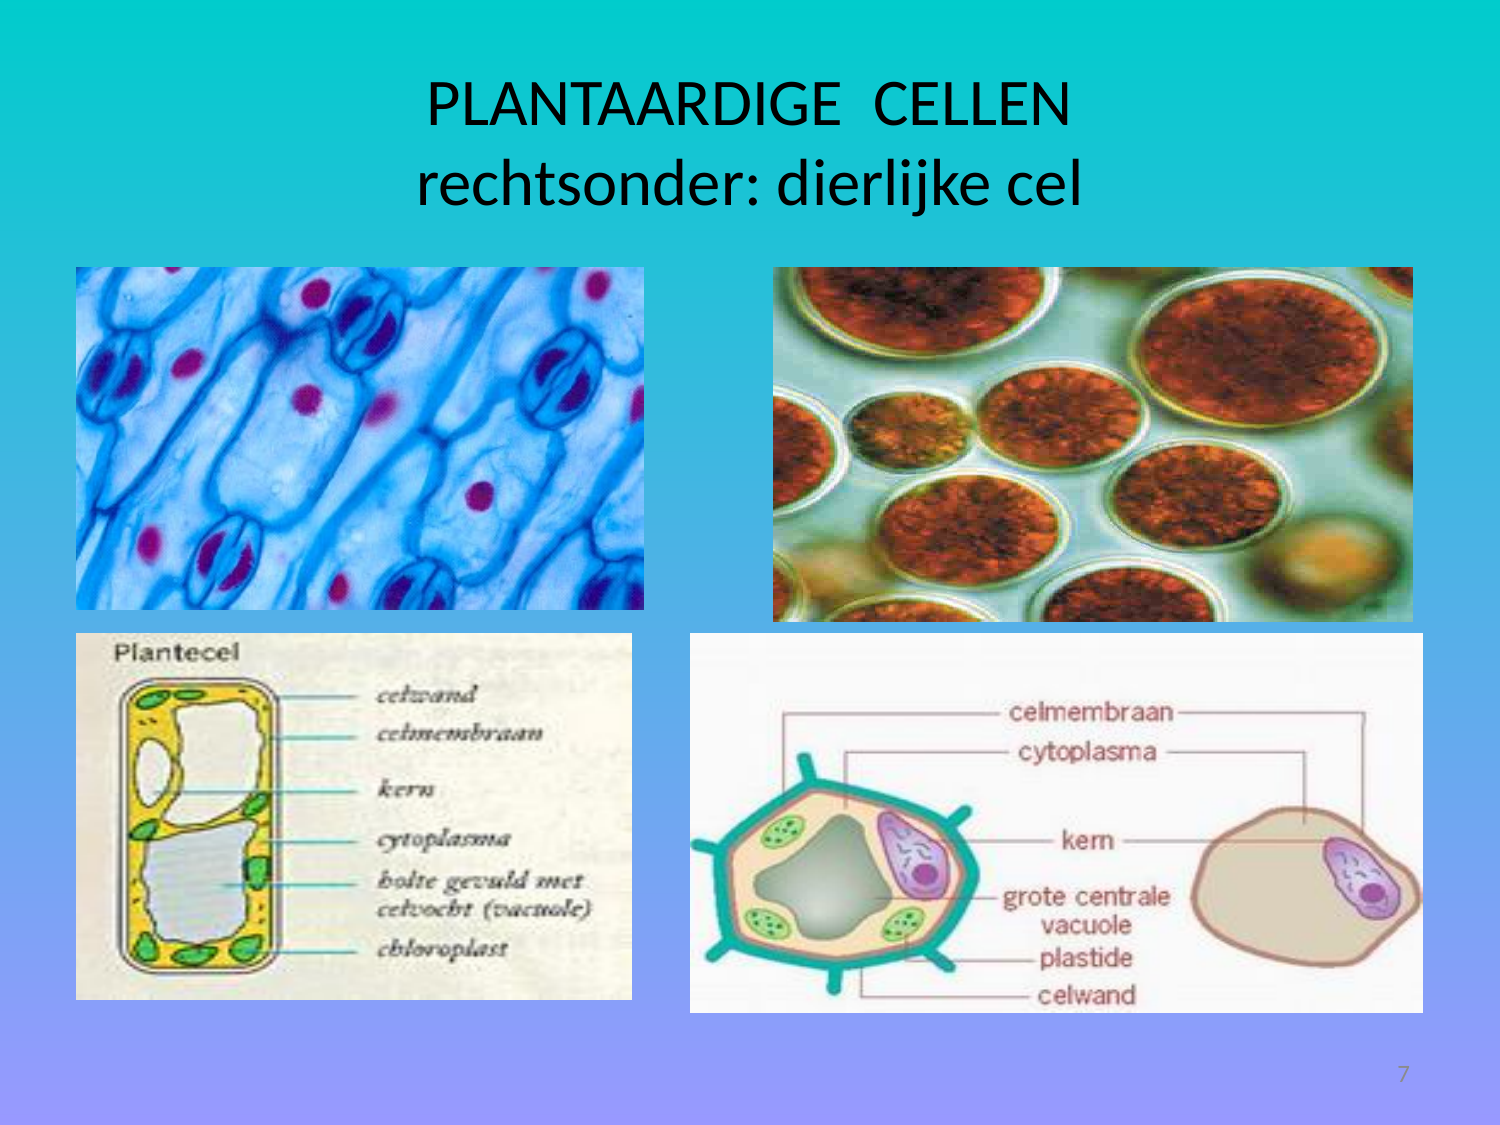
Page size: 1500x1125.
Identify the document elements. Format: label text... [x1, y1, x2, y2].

title PLANTAARDIGE CELLEN rechtsonder: dierlijke cel [75, 45, 1425, 233]
picture [76, 632, 632, 1000]
slide_number 7 [1074, 1042, 1425, 1103]
picture [76, 266, 644, 610]
picture [773, 266, 1414, 622]
picture [690, 633, 1423, 1013]
